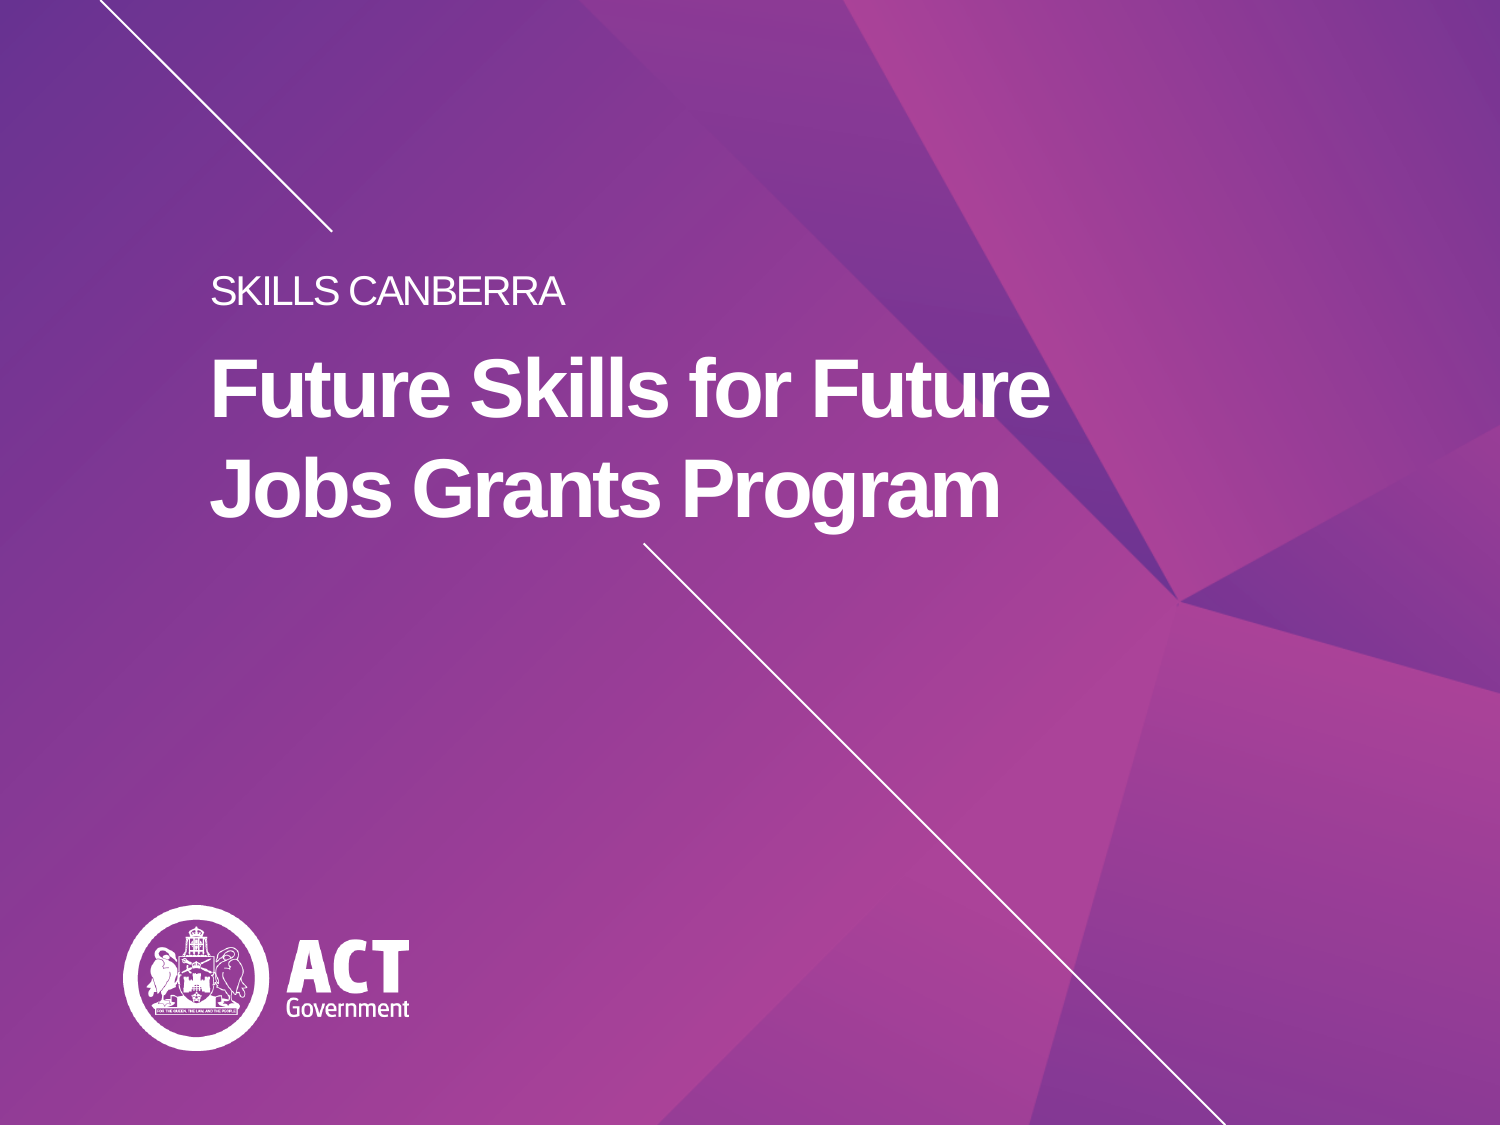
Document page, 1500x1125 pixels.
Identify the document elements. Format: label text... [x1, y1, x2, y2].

picture [0, 0, 1500, 1125]
title Future Skills for Future Jobs Grants Program [194, 326, 1211, 568]
